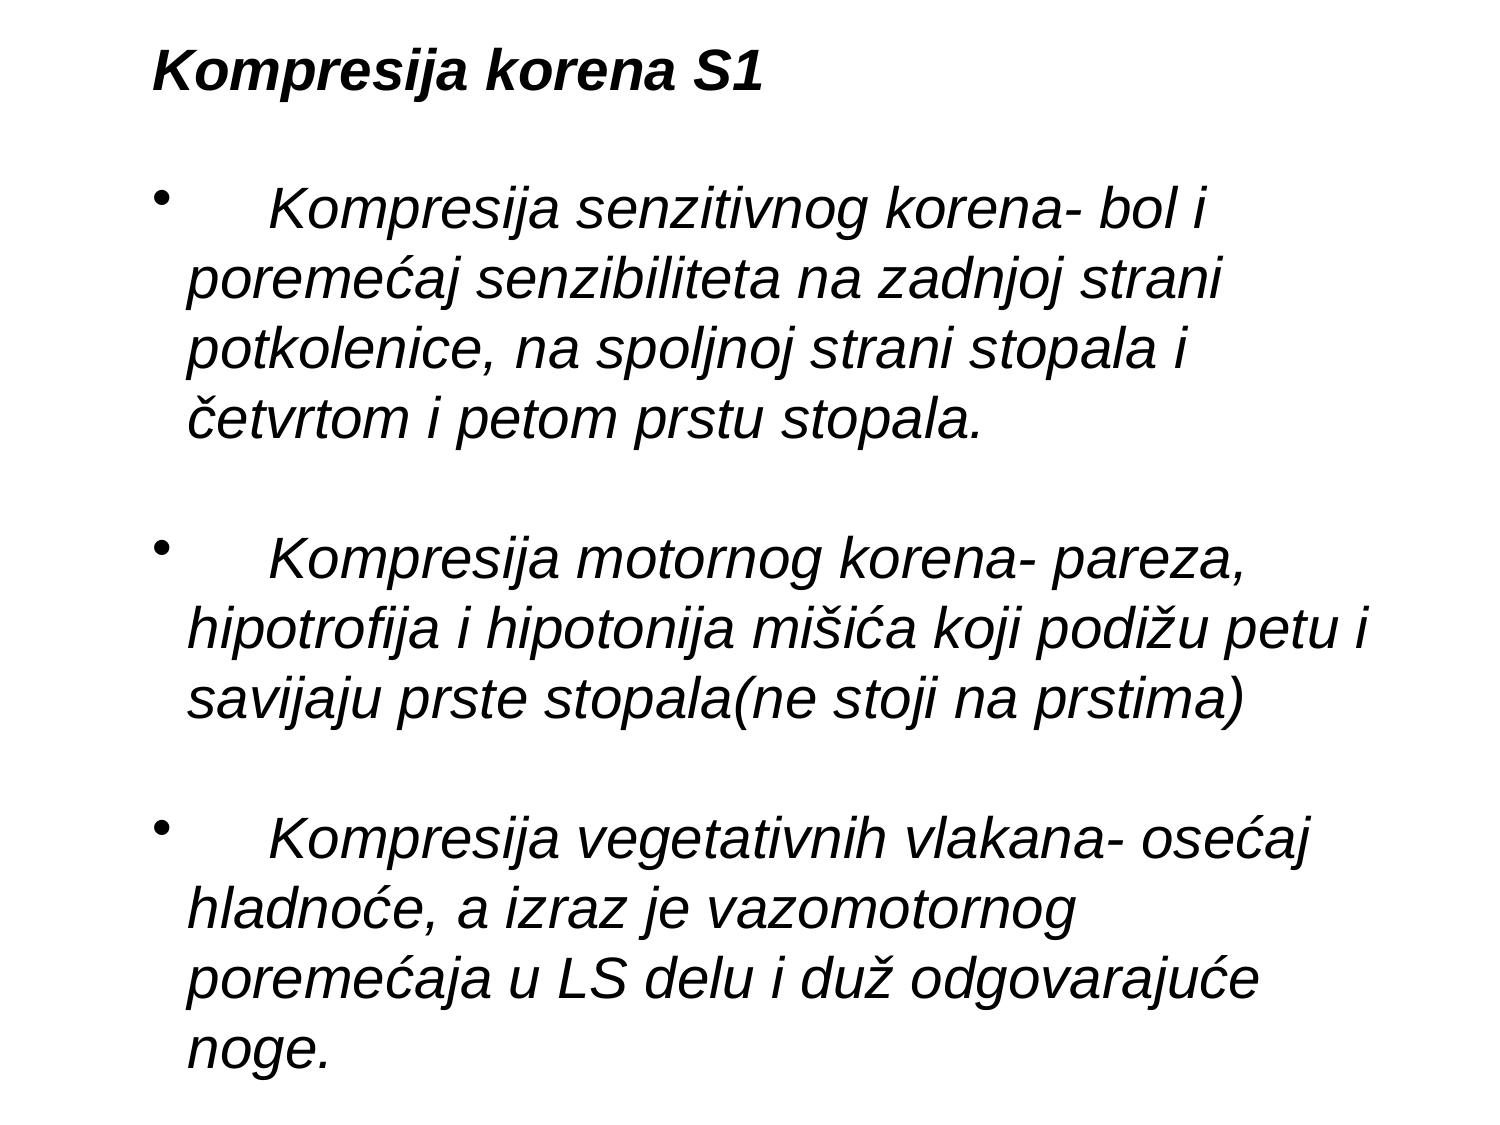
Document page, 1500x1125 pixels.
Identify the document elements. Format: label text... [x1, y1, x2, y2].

text_box Kompresija korena S1 Kompresija senzitivnog korena- bol i poremećaj senzibiliteta na zadnjoj strani potkolenice, na spoljnoj strani stopala i četvrtom i petom prstu stopala. Kompresija motornog korena- pareza, hipotrofija i hipotonija mišića koji podižu petu i savijaju prste stopala(ne stoji na prstima) Kompresija vegetativnih vlakana- osećaj hladnoće, a izraz je vazomotornog poremećaja u LS delu i duž odgovarajuće noge. [137, 24, 1400, 1125]
